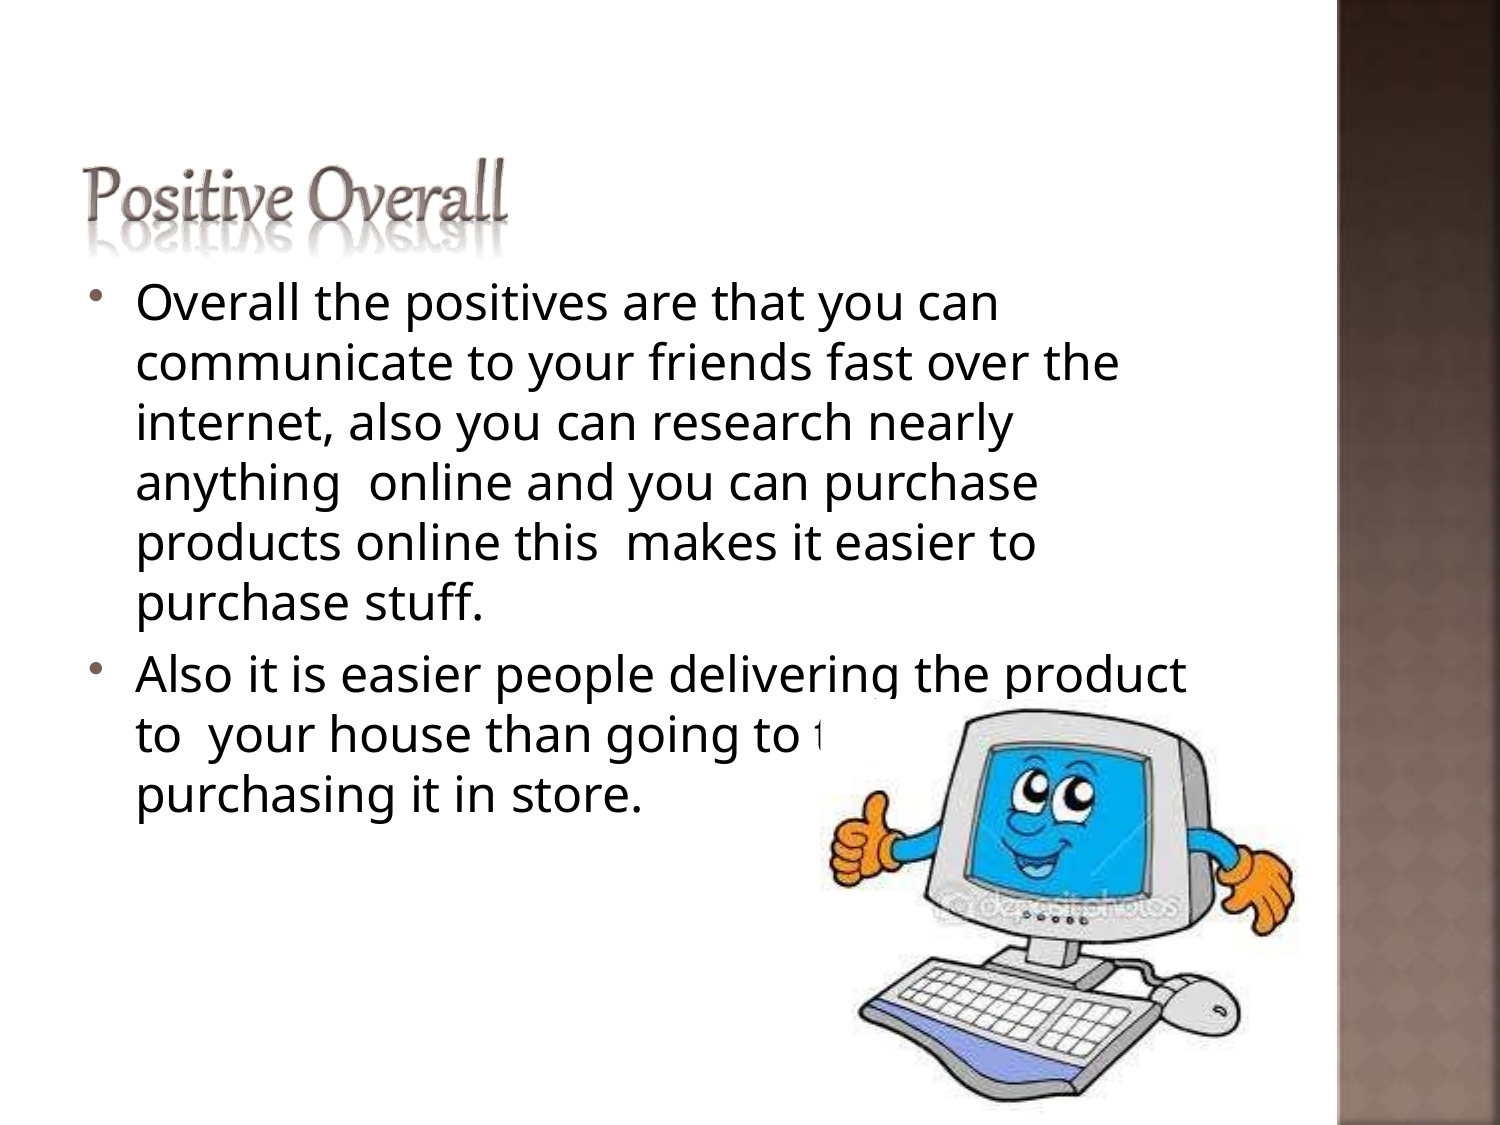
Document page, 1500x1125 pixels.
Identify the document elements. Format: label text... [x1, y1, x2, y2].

text_box [81, 218, 509, 282]
text_box [1337, 0, 1500, 1125]
text_box Overall the positives are that you can communicate to your friends fast over the internet, also you can research nearly anything online and you can purchase products online this makes it easier to purchase stuff. Also it is easier people delivering the product to your house than going to the store and purchasing it in store. [87, 267, 1235, 823]
text_box [820, 699, 1305, 1113]
text_box [82, 157, 508, 221]
